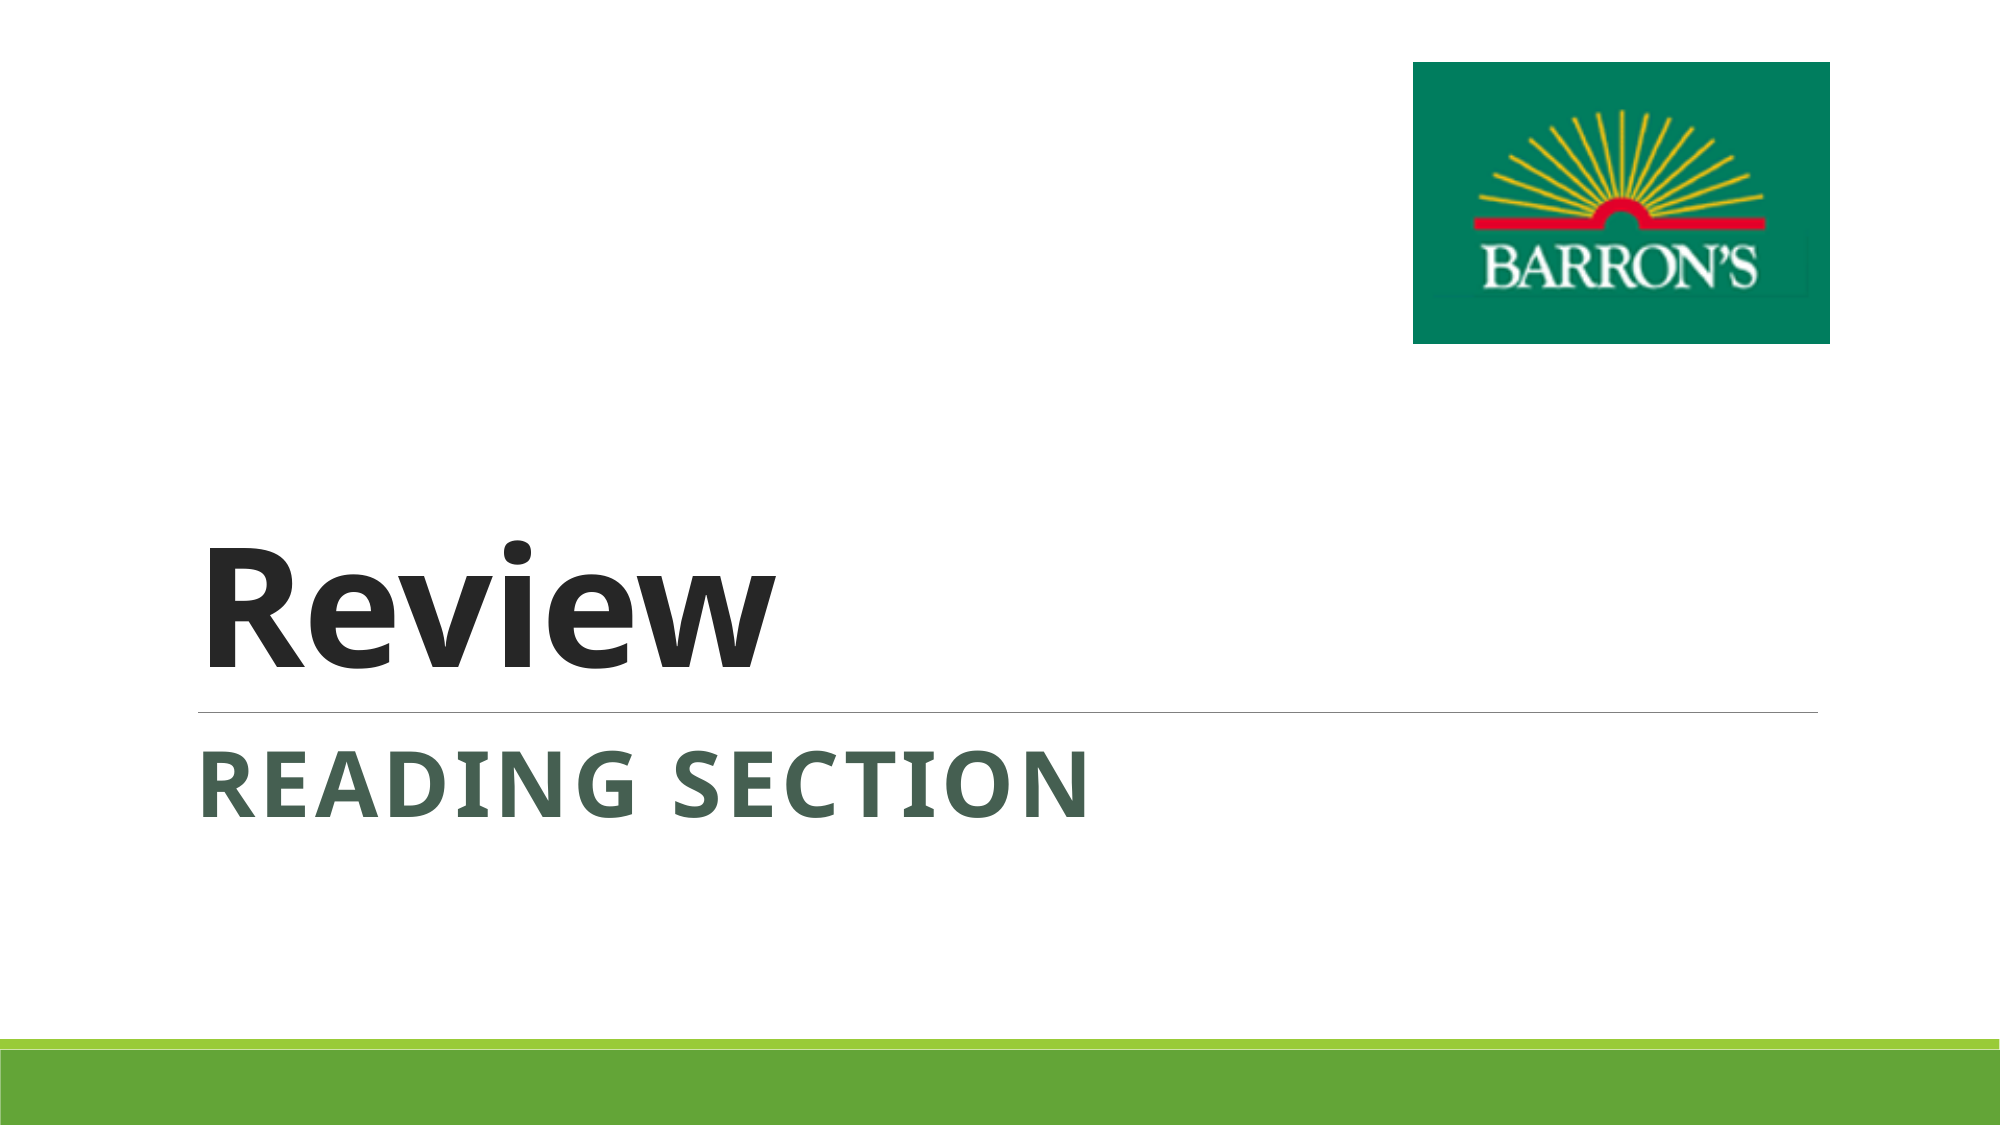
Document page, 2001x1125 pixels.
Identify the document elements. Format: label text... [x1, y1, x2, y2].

subtitle Reading Section [180, 730, 1831, 919]
picture [1412, 62, 1831, 345]
title Review [180, 124, 1830, 710]
